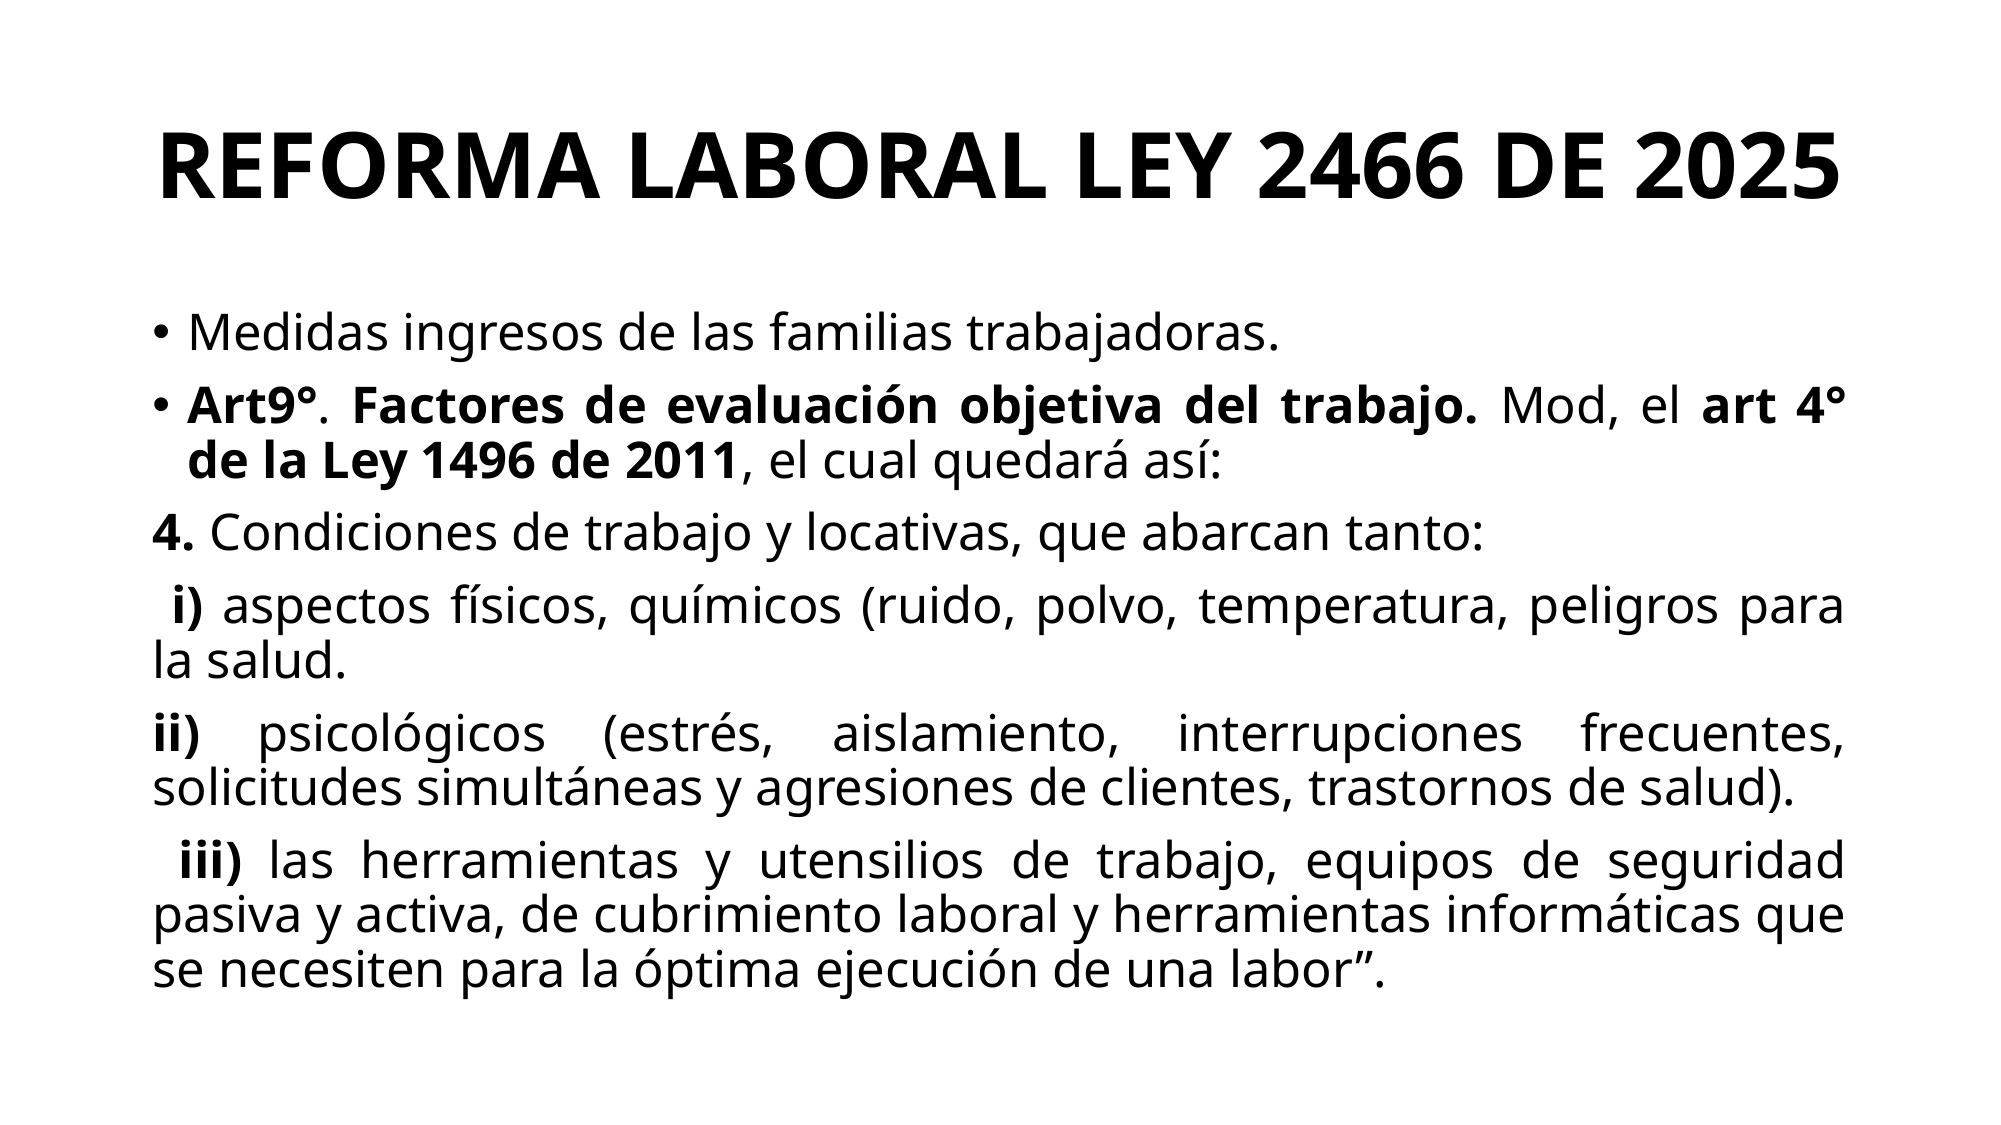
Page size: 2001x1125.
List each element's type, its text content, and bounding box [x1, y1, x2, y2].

title REFORMA LABORAL LEY 2466 DE 2025 [137, 59, 1863, 278]
list Medidas ingresos de las familias trabajadoras. Art9°. Factores de evaluación objetiva del trabajo. Mod, el art 4° de la Ley 1496 de 2011, el cual quedará así: 4. Condiciones de trabajo y locativas, que abarcan tanto: i) aspectos físicos, químicos (ruido, polvo, temperatura, peligros para la salud. ii) psicológicos (estrés, aislamiento, interrupciones frecuentes, solicitudes simultáneas y agresiones de clientes, trastornos de salud). iii) las herramientas y utensilios de trabajo, equipos de seguridad pasiva y activa, de cubrimiento laboral y herramientas informáticas que se necesiten para la óptima ejecución de una labor”. [137, 299, 1863, 1014]
